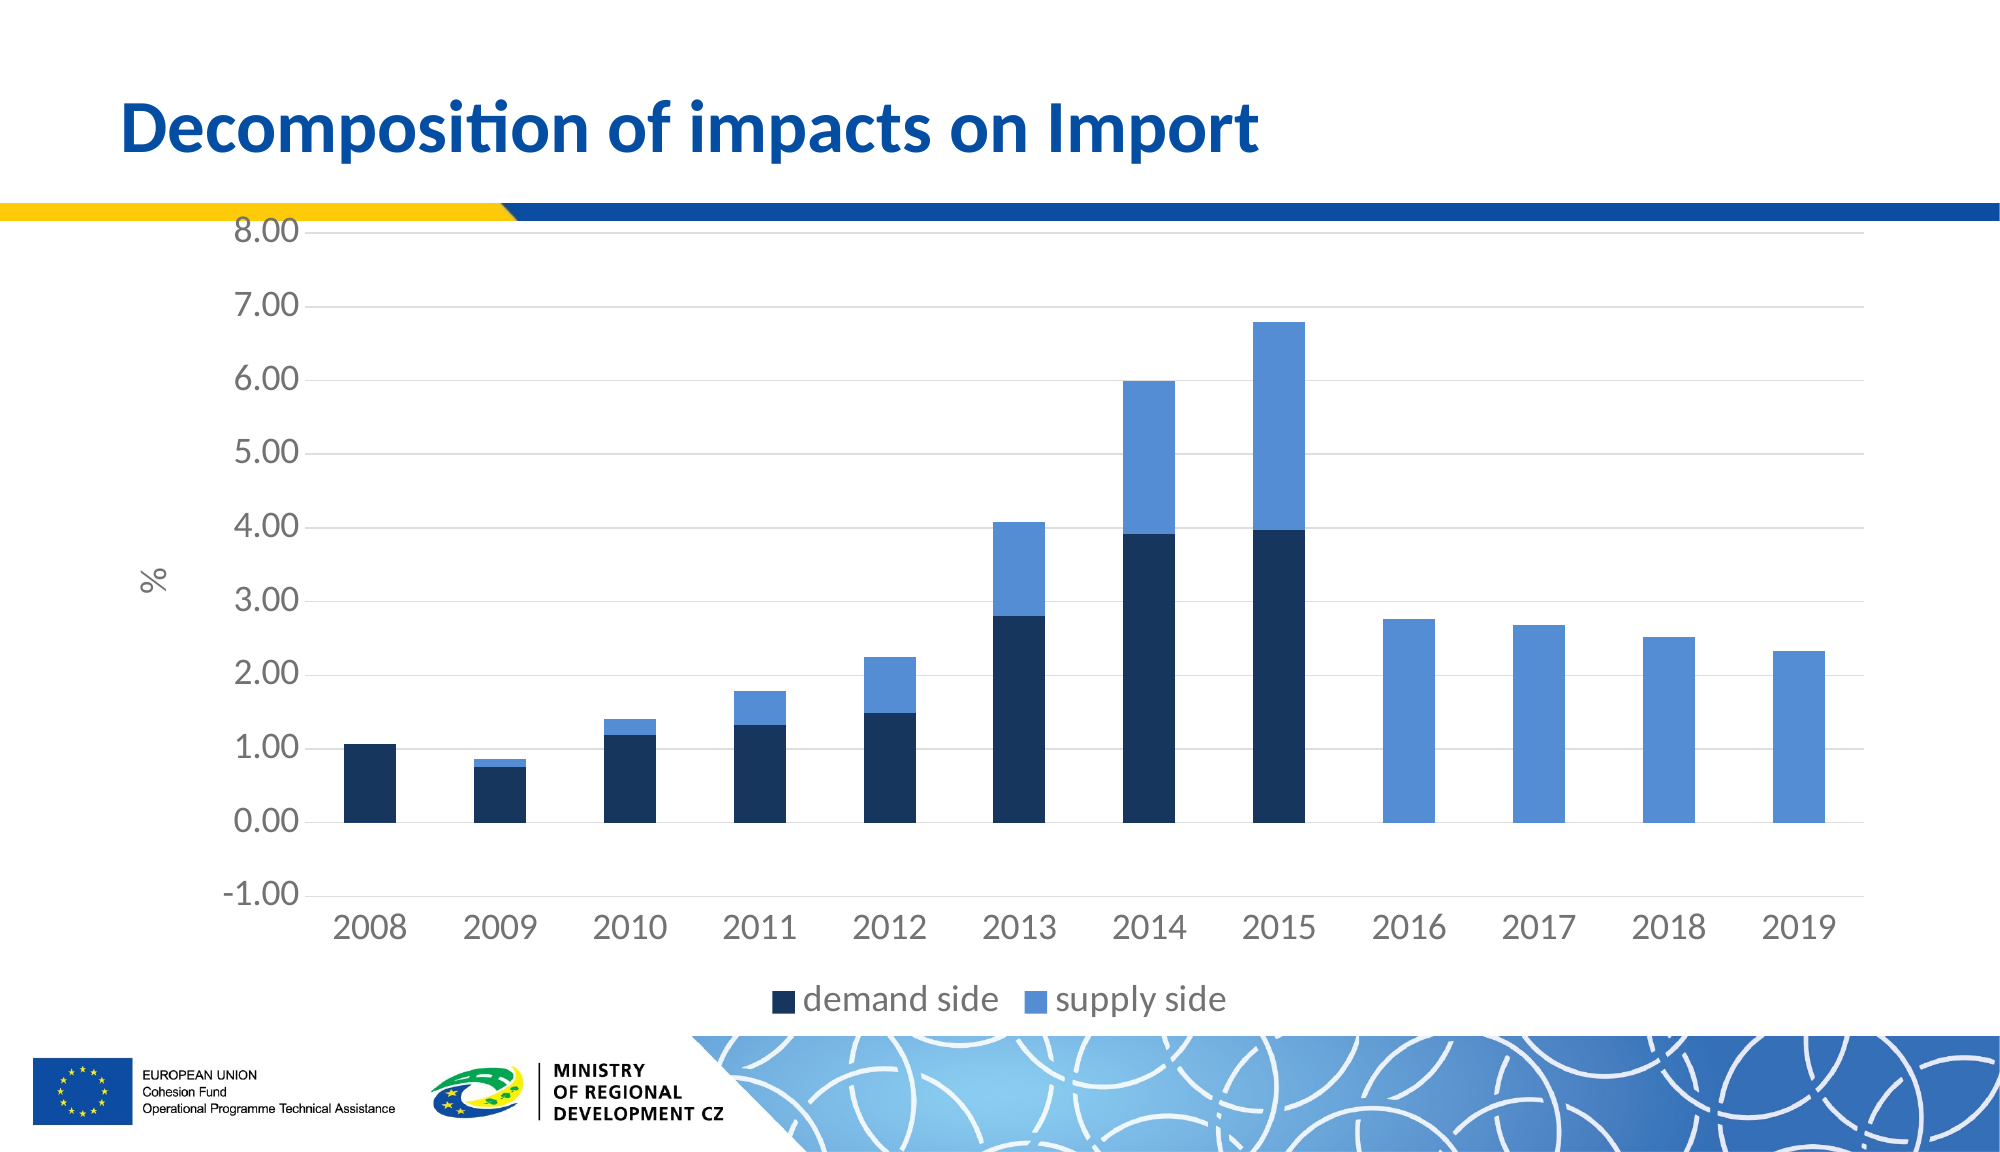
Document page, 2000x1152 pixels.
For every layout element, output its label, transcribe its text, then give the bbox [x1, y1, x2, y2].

chart [99, 197, 1900, 1030]
title Decomposition of impacts on Import [99, 46, 1900, 197]
picture [0, 1036, 2000, 1152]
picture [0, 203, 99, 221]
picture [1900, 203, 2000, 221]
